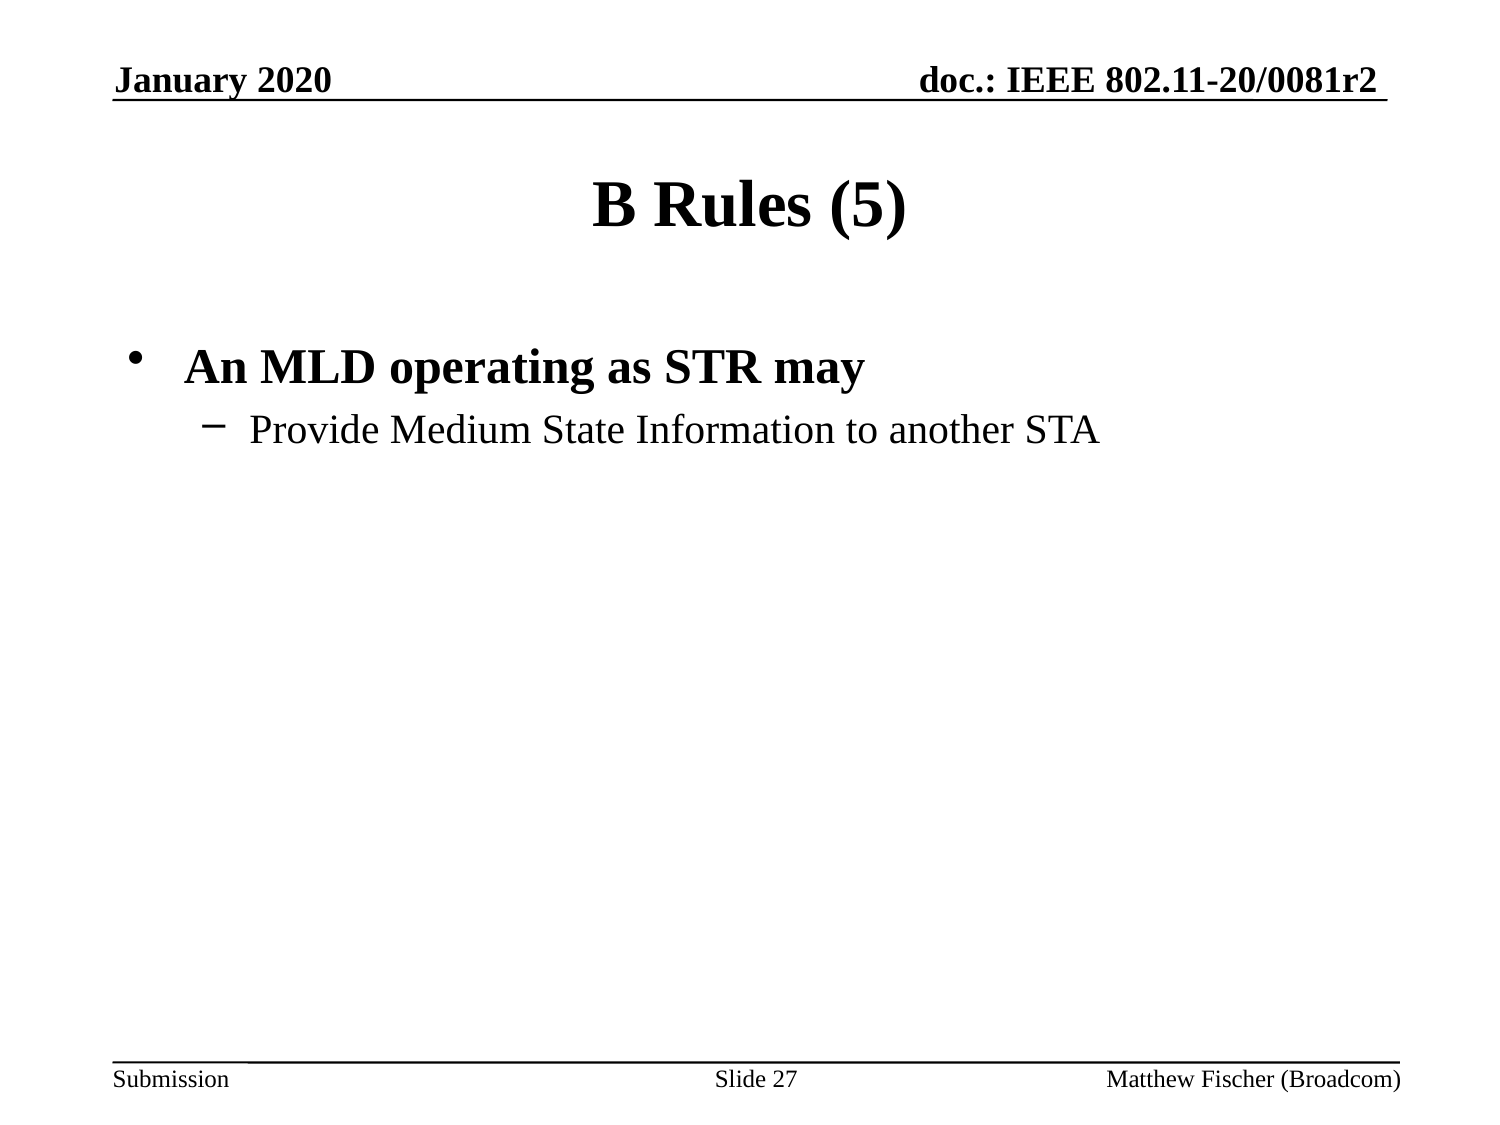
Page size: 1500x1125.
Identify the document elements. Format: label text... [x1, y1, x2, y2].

title B Rules (5) [112, 112, 1388, 288]
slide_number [114, 54, 335, 101]
slide_number Slide 27 [712, 1061, 800, 1093]
footer Matthew Fischer (Broadcom) [1102, 1061, 1402, 1093]
list An MLD operating as STR may Provide Medium State Information to another STA [112, 326, 1388, 1002]
